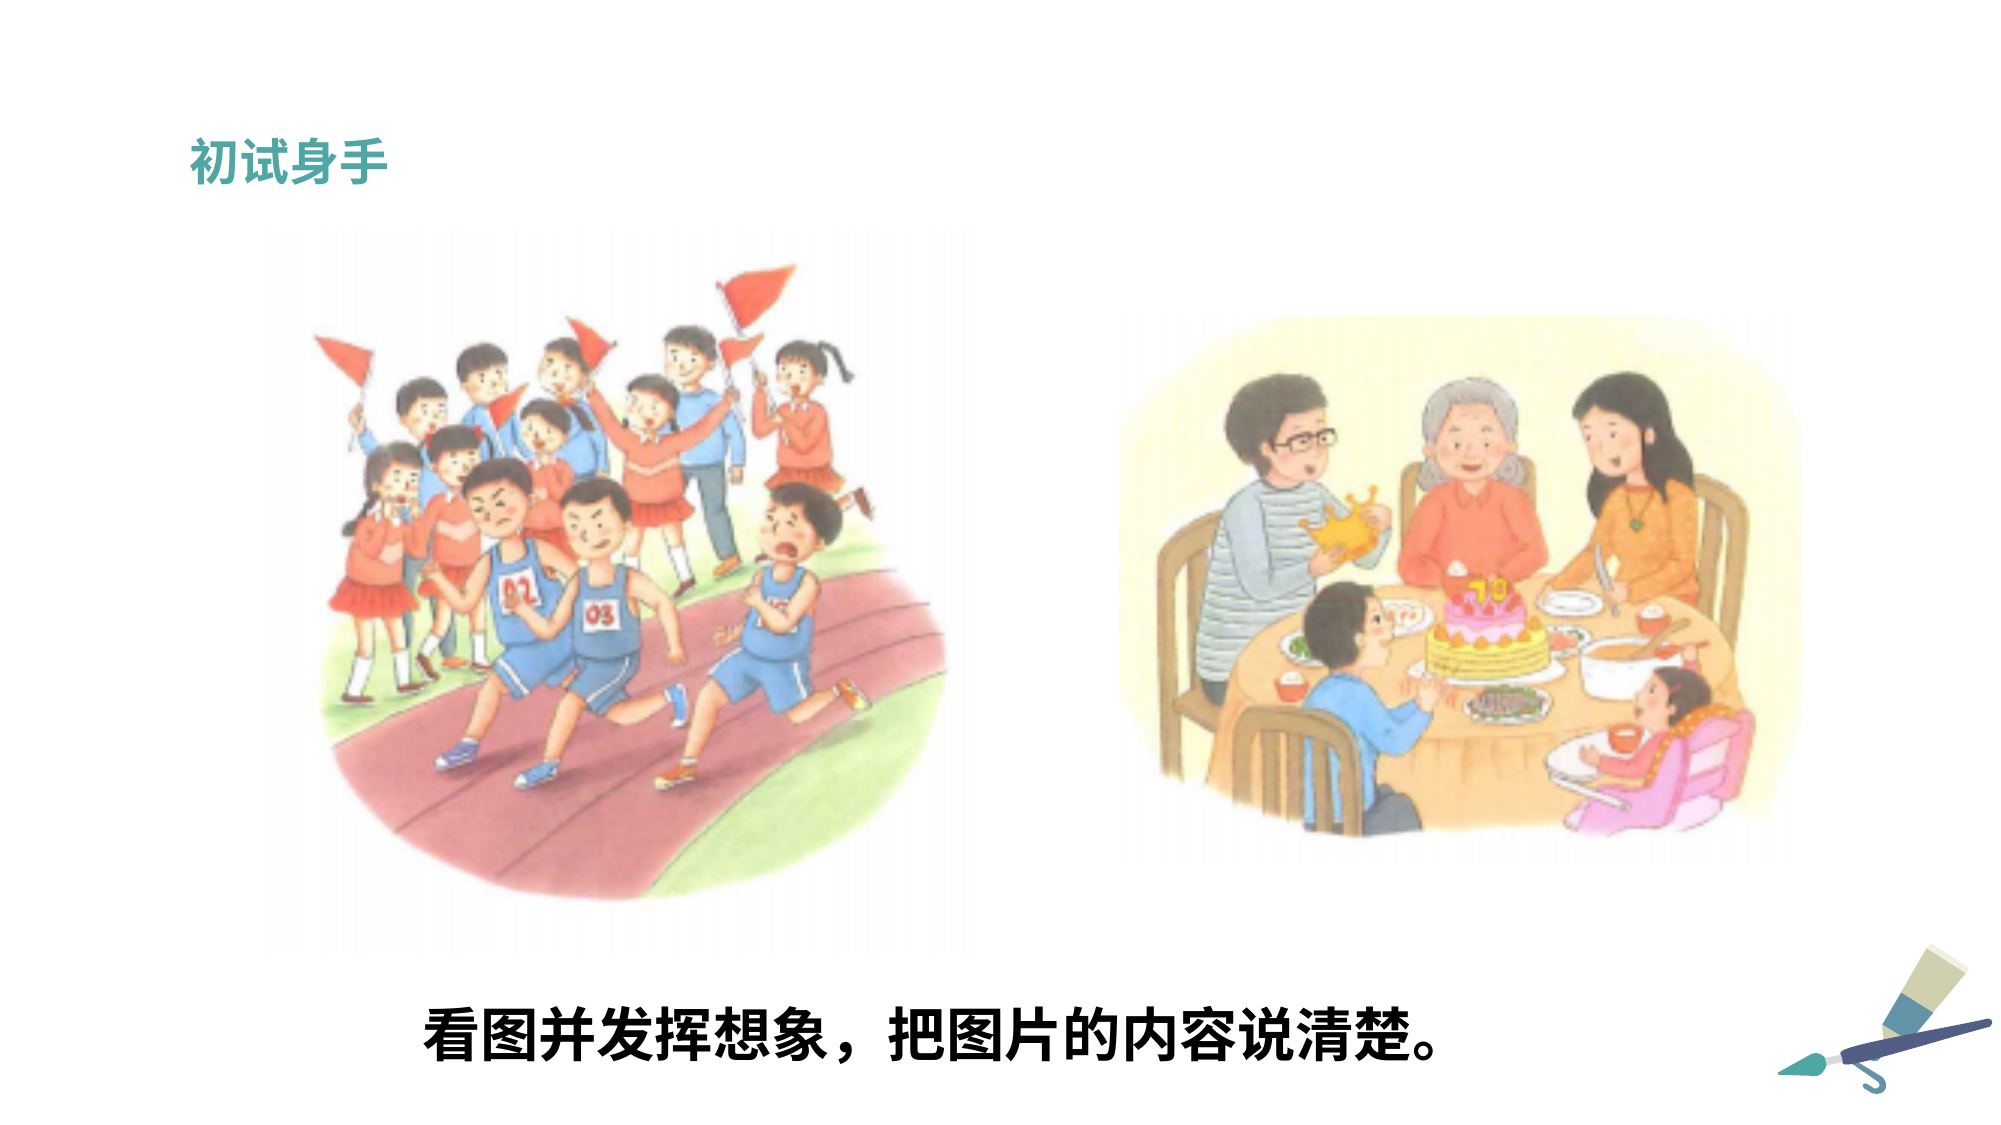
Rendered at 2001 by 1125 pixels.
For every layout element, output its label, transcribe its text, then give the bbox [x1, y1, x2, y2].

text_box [1811, 945, 1974, 1125]
picture [262, 227, 979, 956]
text_box 初试身手 [174, 123, 405, 199]
picture [1118, 315, 1802, 866]
text_box 看图并发挥想象，把图片的内容说清楚。 [407, 955, 1582, 1076]
